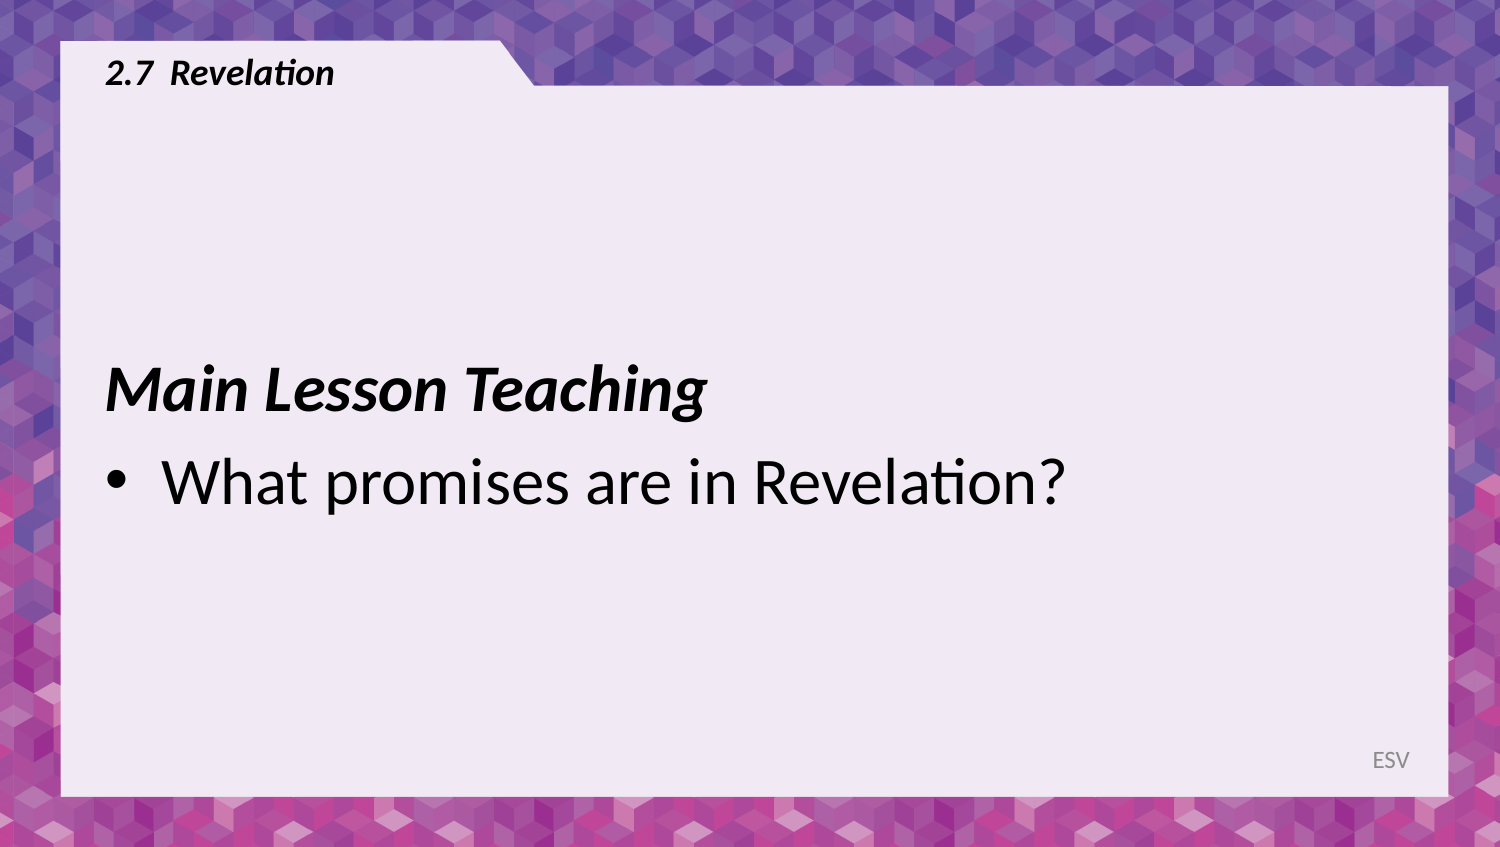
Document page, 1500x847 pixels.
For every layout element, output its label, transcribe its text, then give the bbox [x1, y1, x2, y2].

footer ESV [950, 736, 1425, 782]
list Main Lesson Teaching What promises are in Revelation? [89, 141, 1403, 722]
picture [0, 0, 1500, 847]
title 2.7 Revelation [89, 33, 1420, 108]
